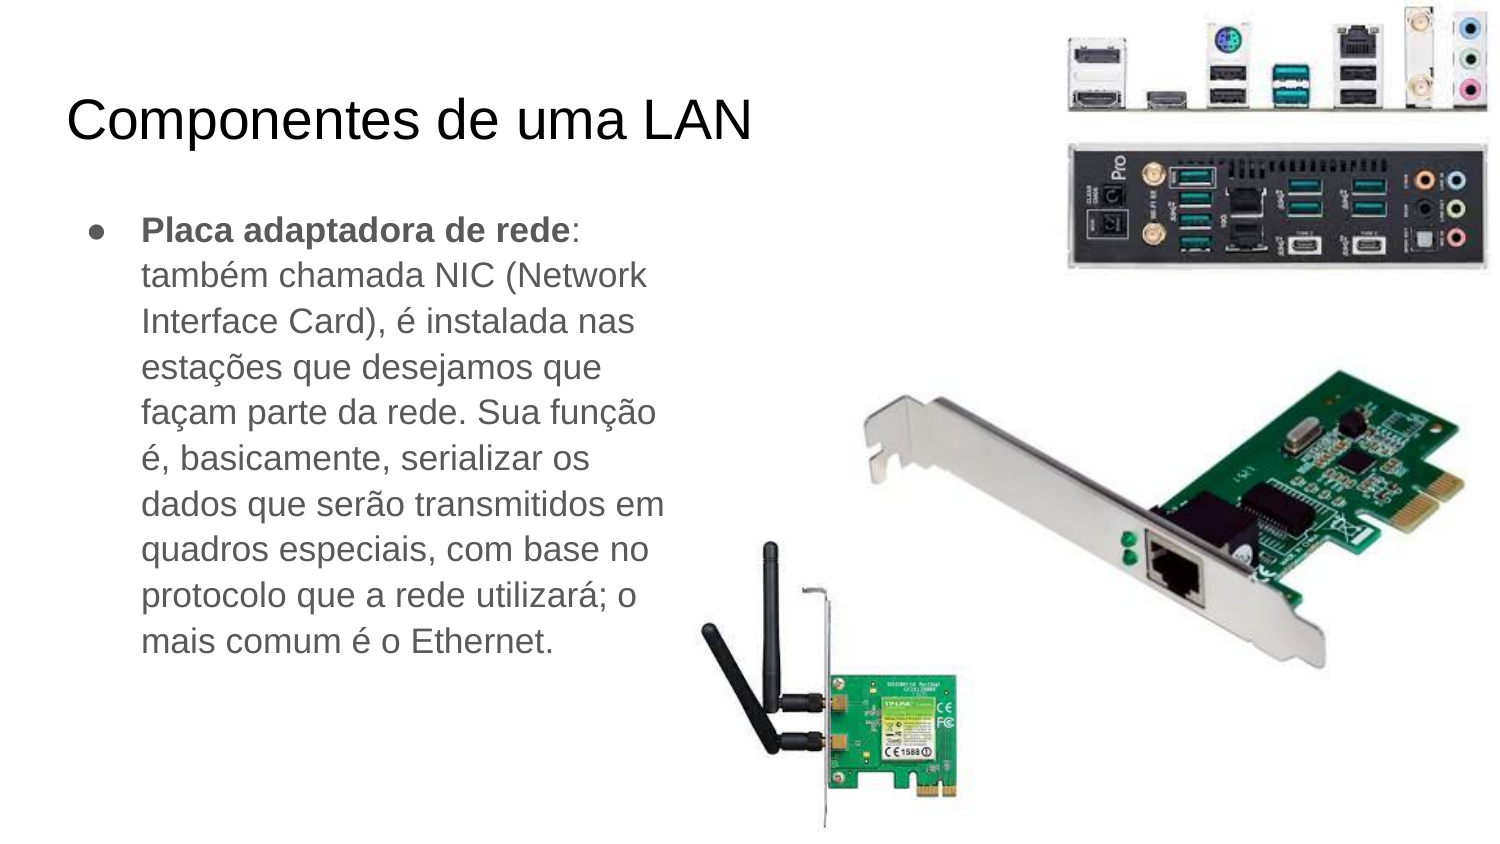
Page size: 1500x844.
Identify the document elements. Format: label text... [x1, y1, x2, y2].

list Placa adaptadora de rede: também chamada NIC (Network Interface Card), é instalada nas estações que desejamos que façam parte da rede. Sua função é, basicamente, serializar os dados que serão transmitidos em quadros especiais, com base no protocolo que a rede utilizará; o mais comum é o Ethernet. [51, 189, 708, 750]
title Componentes de uma LAN [51, 72, 1049, 167]
picture [683, 0, 1500, 834]
